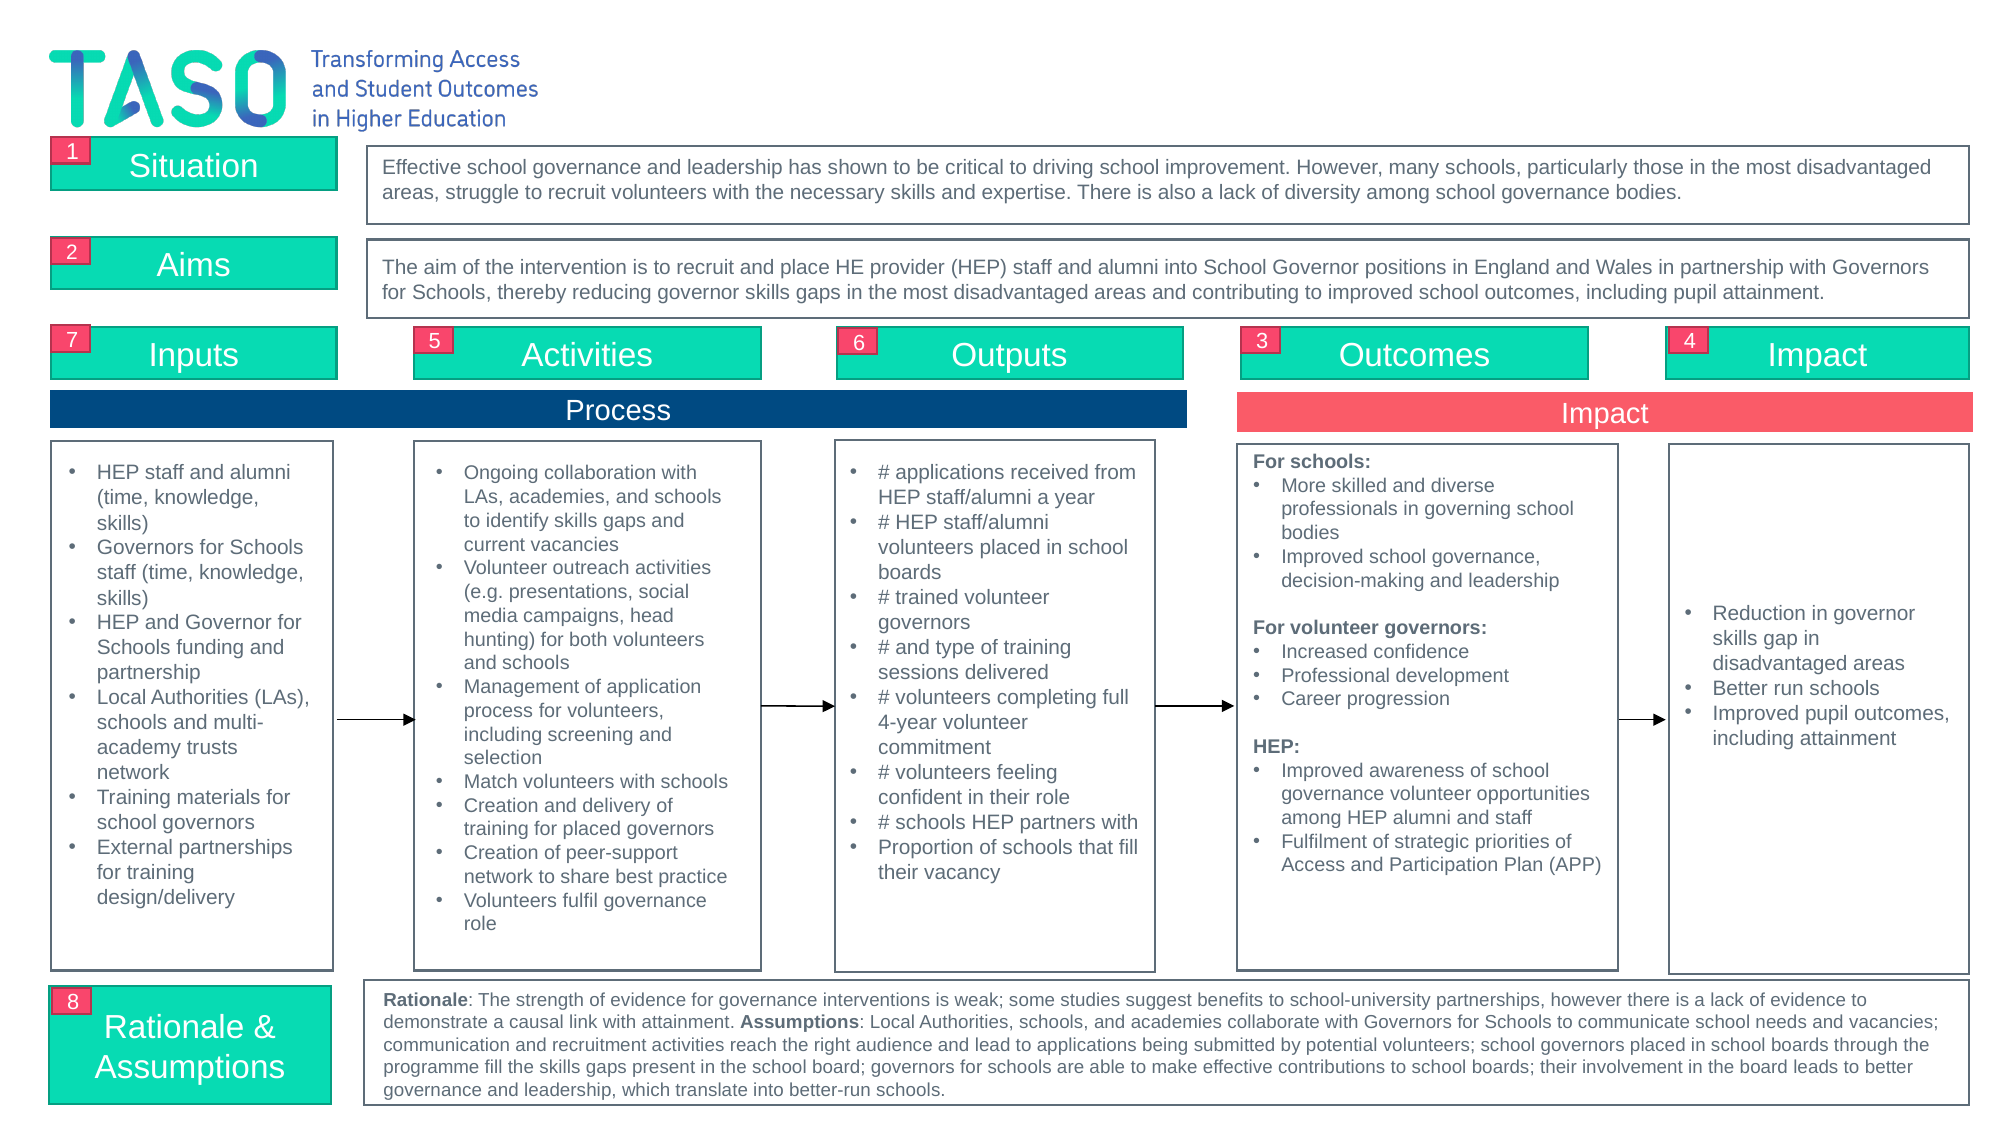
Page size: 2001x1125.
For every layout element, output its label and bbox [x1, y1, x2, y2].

picture [35, 0, 546, 174]
text_box [48, 137, 1974, 1109]
